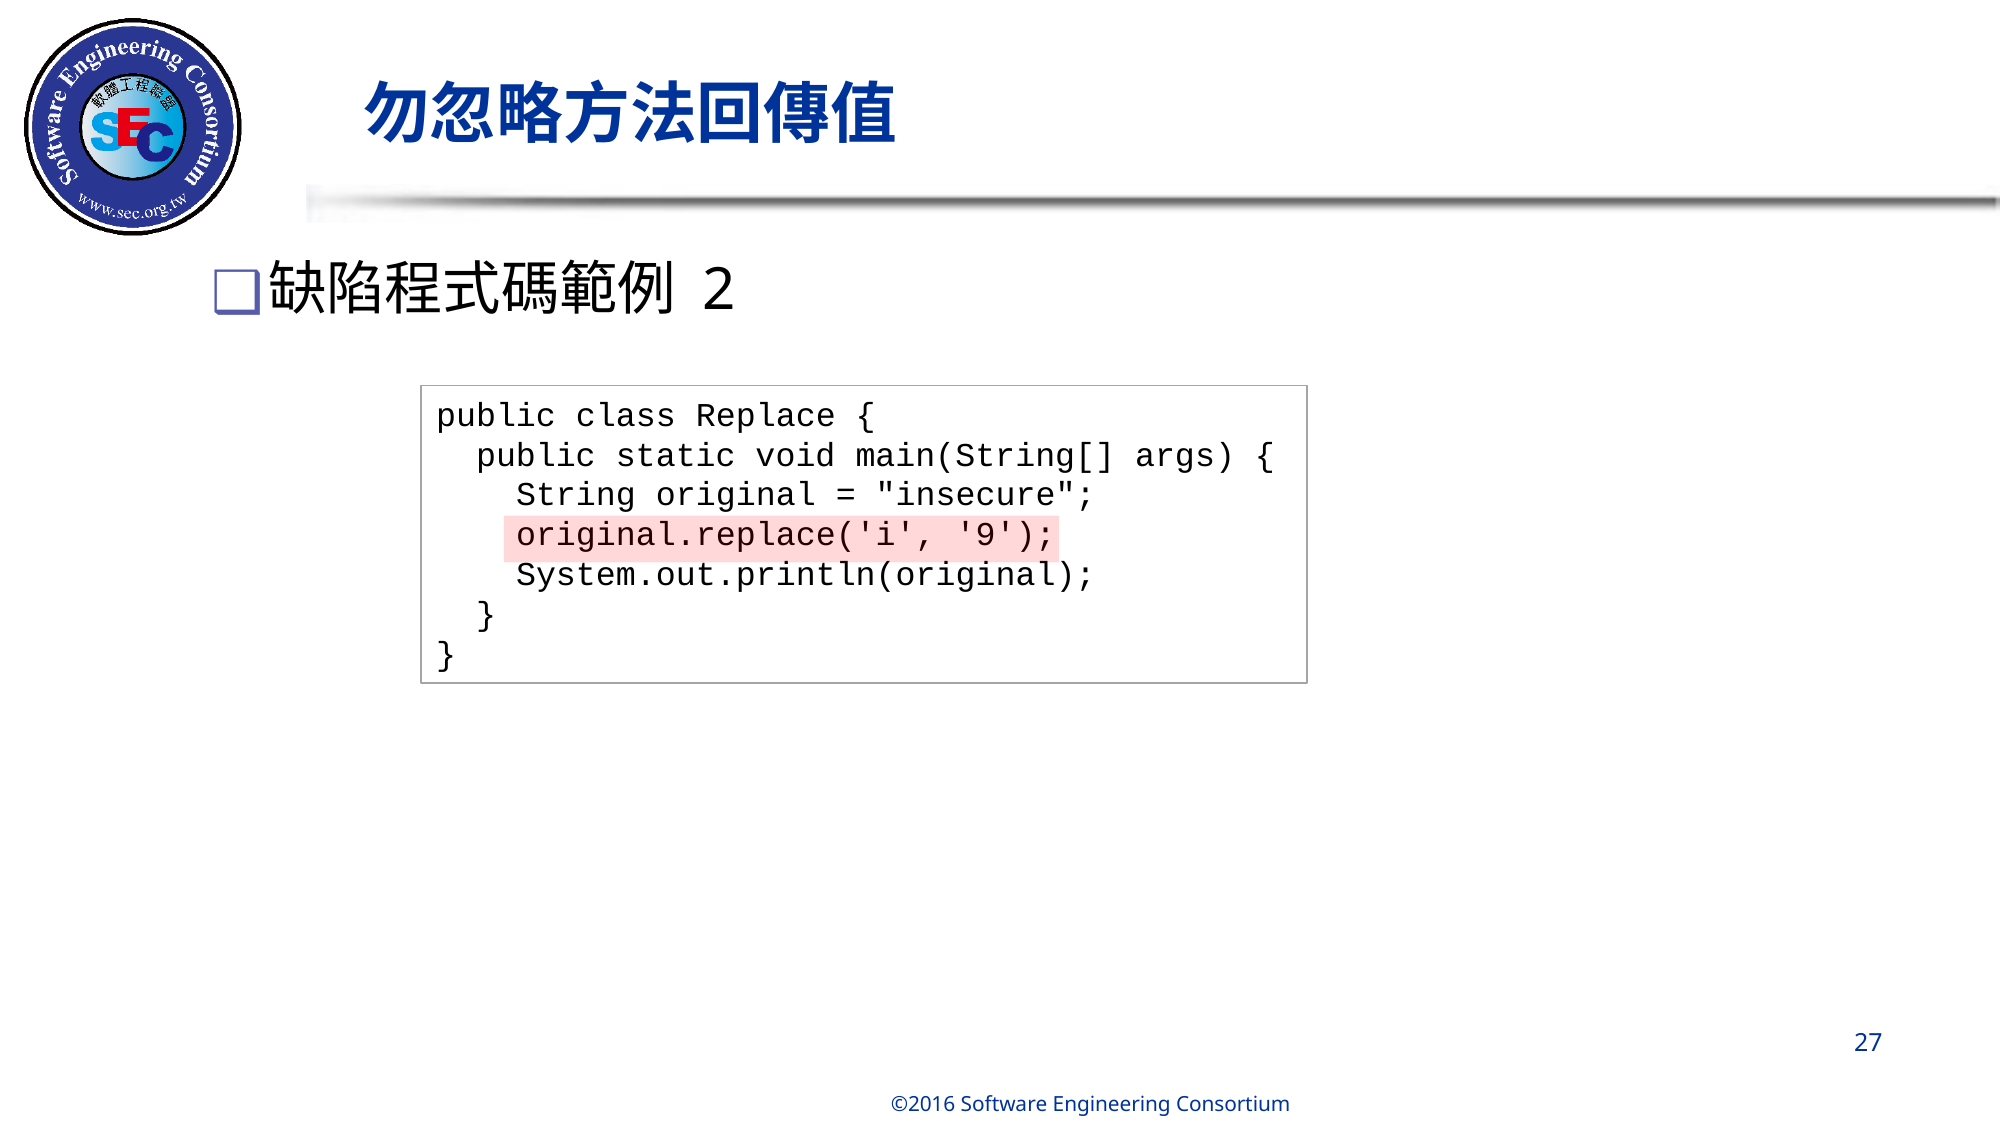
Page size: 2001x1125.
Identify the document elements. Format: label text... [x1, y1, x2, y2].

list 缺陷程式碼範例 2 [196, 243, 1898, 1000]
picture [0, 0, 265, 259]
text_box public class Replace { public static void main(String[] args) { String original = "insecure"; original.replace('i', '9'); System.out.println(original); } } [421, 385, 1308, 684]
title 勿忽略方法回傳值 [348, 42, 2000, 179]
slide_number ‹#› [1481, 1019, 1898, 1094]
picture [306, 184, 2000, 223]
text_box [503, 515, 1059, 563]
